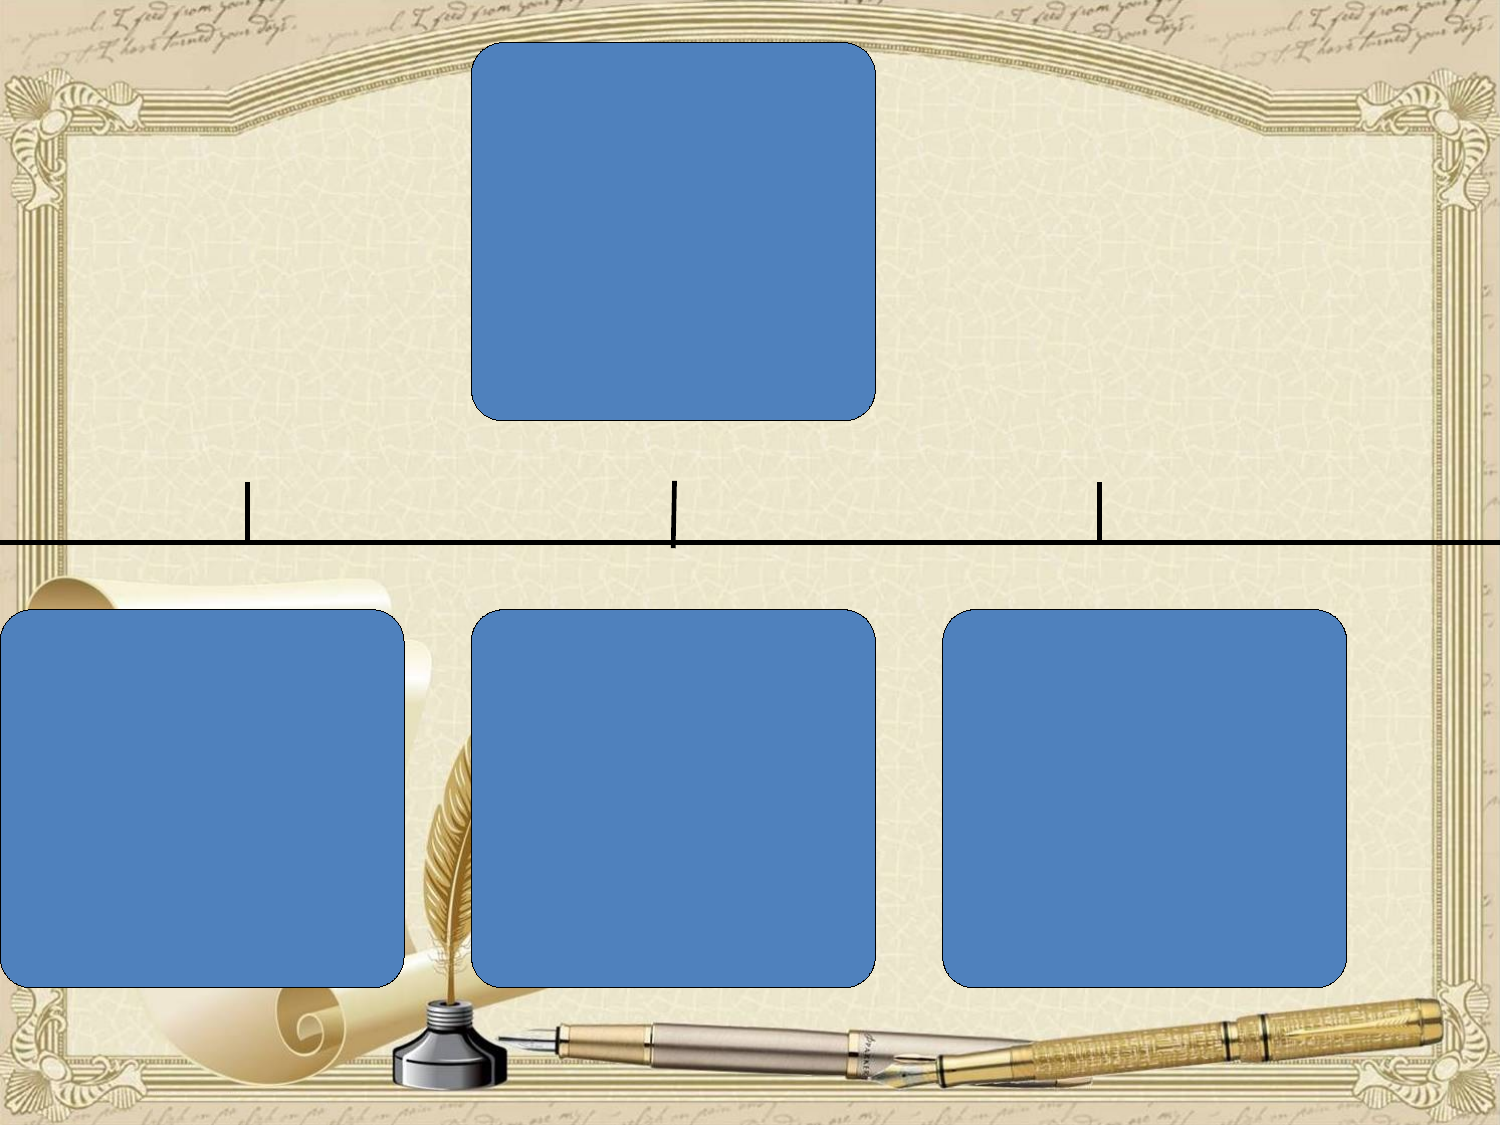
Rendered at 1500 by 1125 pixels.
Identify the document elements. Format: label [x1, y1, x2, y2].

picture [0, 545, 1500, 1125]
picture [0, 0, 1500, 540]
text_box [0, 42, 1347, 540]
text_box [0, 545, 1347, 988]
